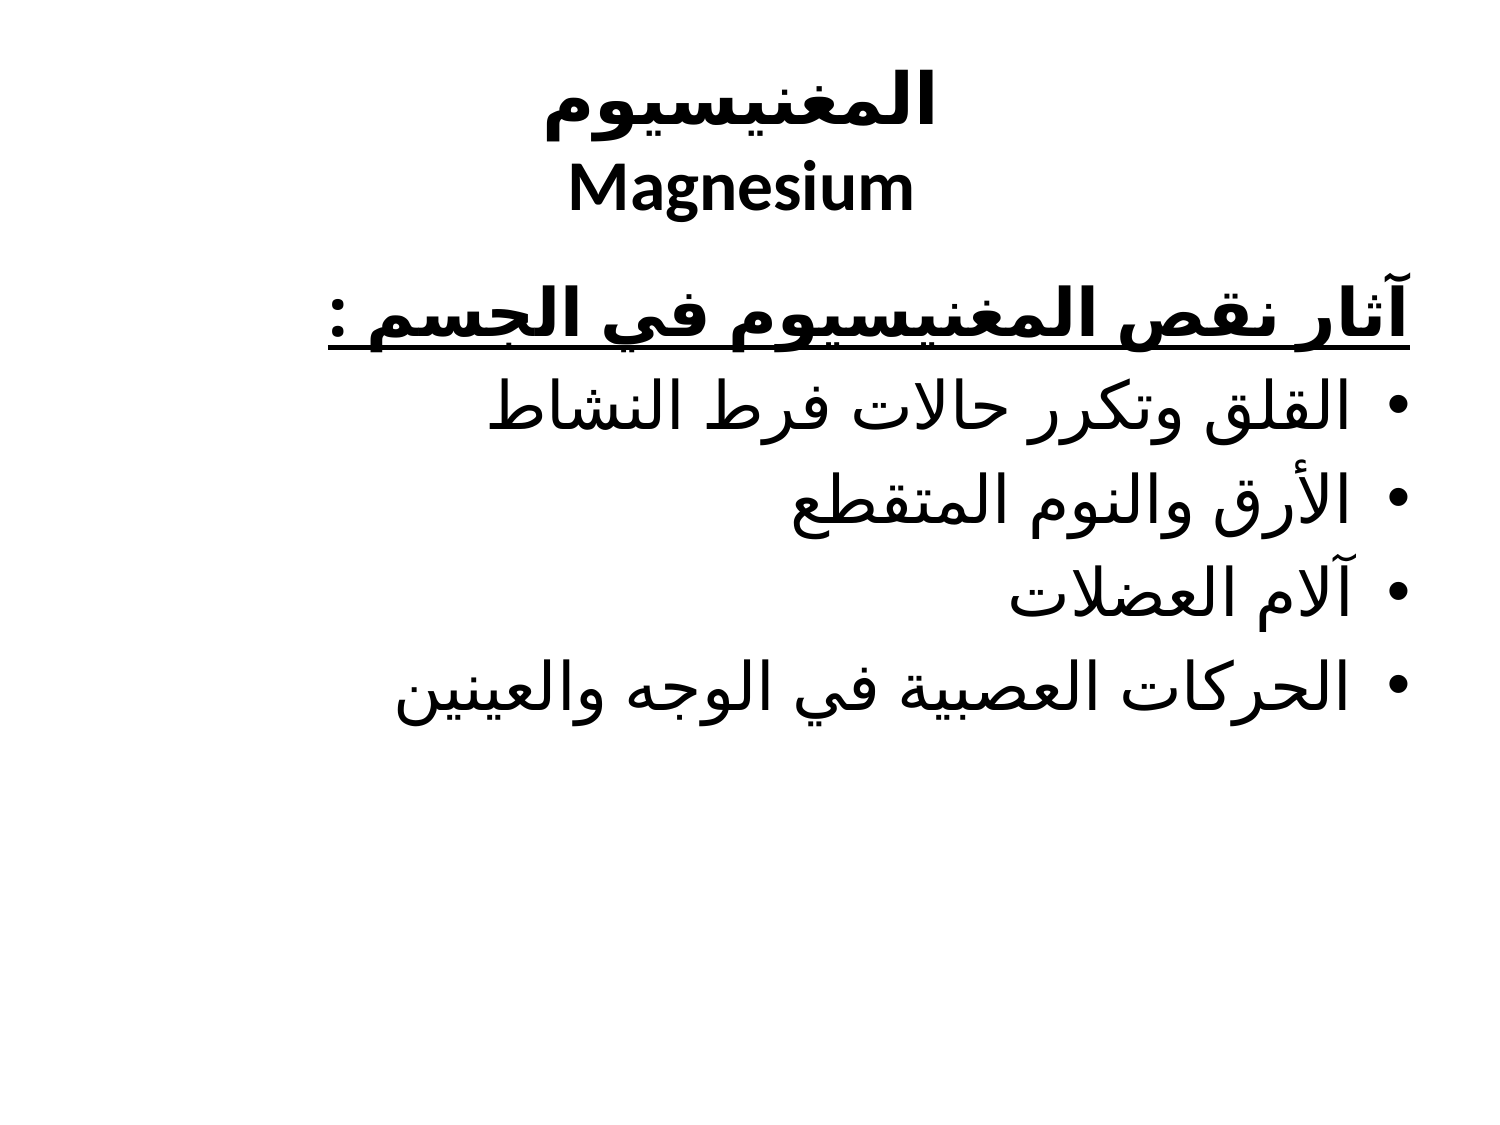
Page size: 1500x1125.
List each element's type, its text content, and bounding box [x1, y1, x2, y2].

list آثار نقص المغنيسيوم في الجسم : القلق وتكرر حالات فرط النشاط الأرق والنوم المتقطع آلام العضلات الحركات العصبية في الوجه والعينين [75, 262, 1425, 1005]
title المغنيسيوم Magnesium [75, 45, 1425, 233]
